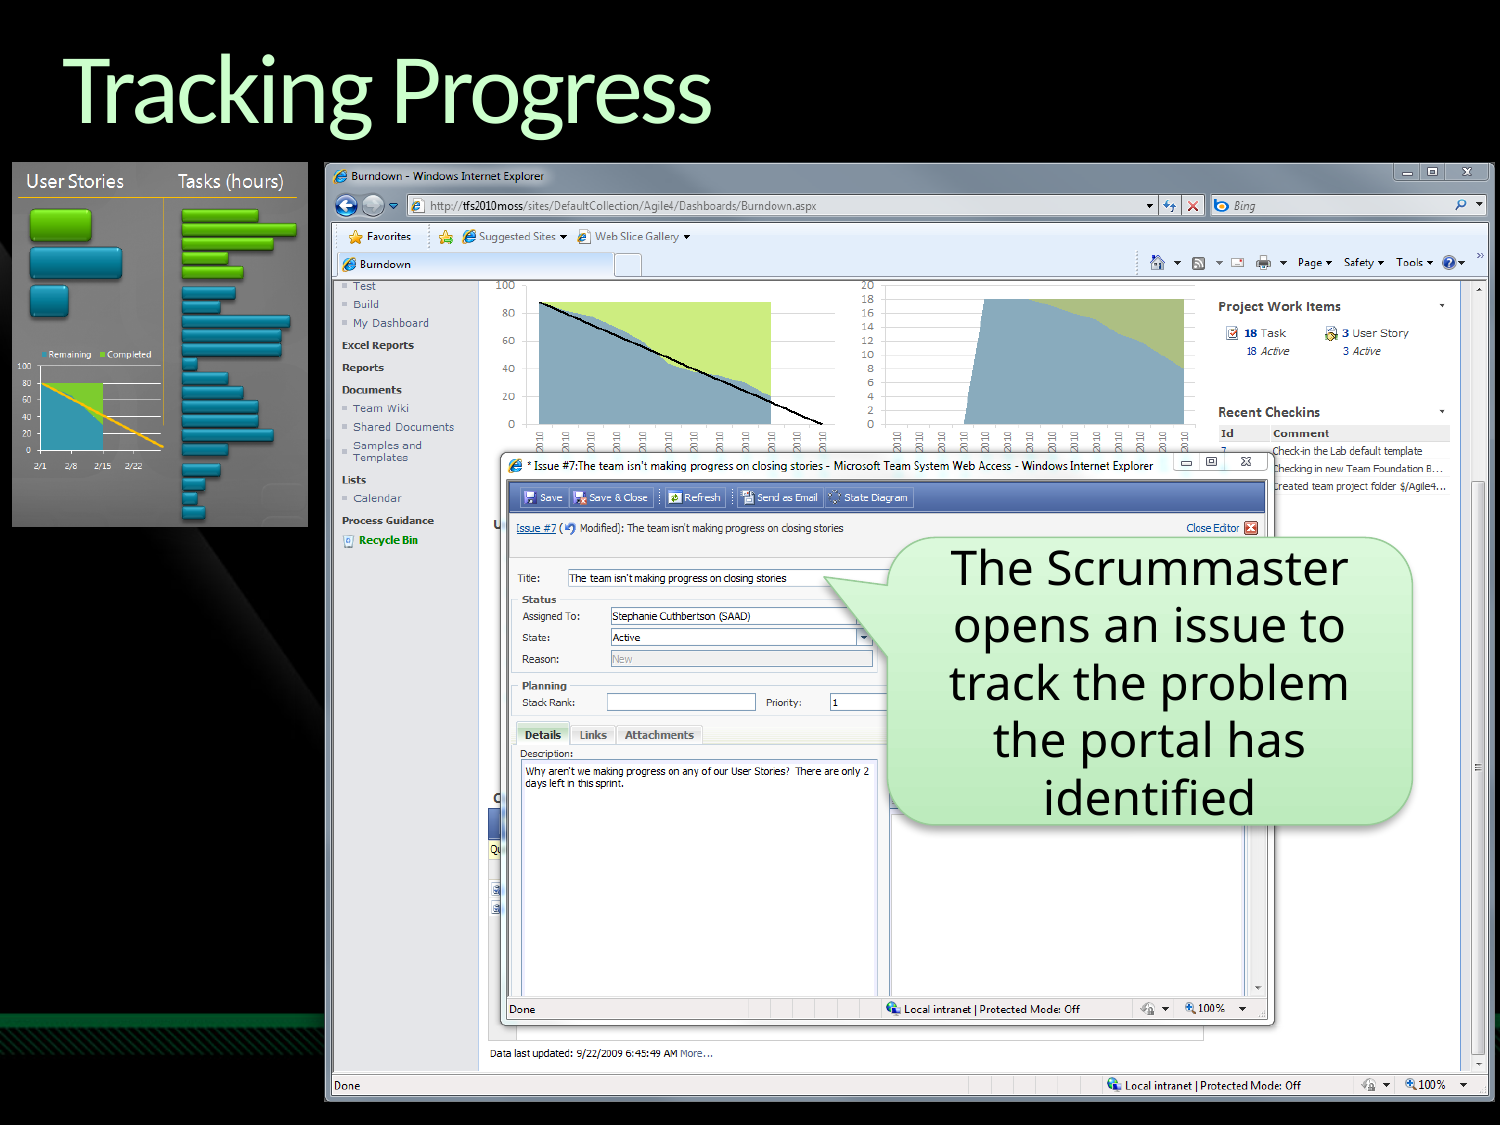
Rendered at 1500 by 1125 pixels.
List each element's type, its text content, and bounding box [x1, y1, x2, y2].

picture [0, 0, 1500, 1125]
title Tracking Progress [62, 37, 1438, 147]
